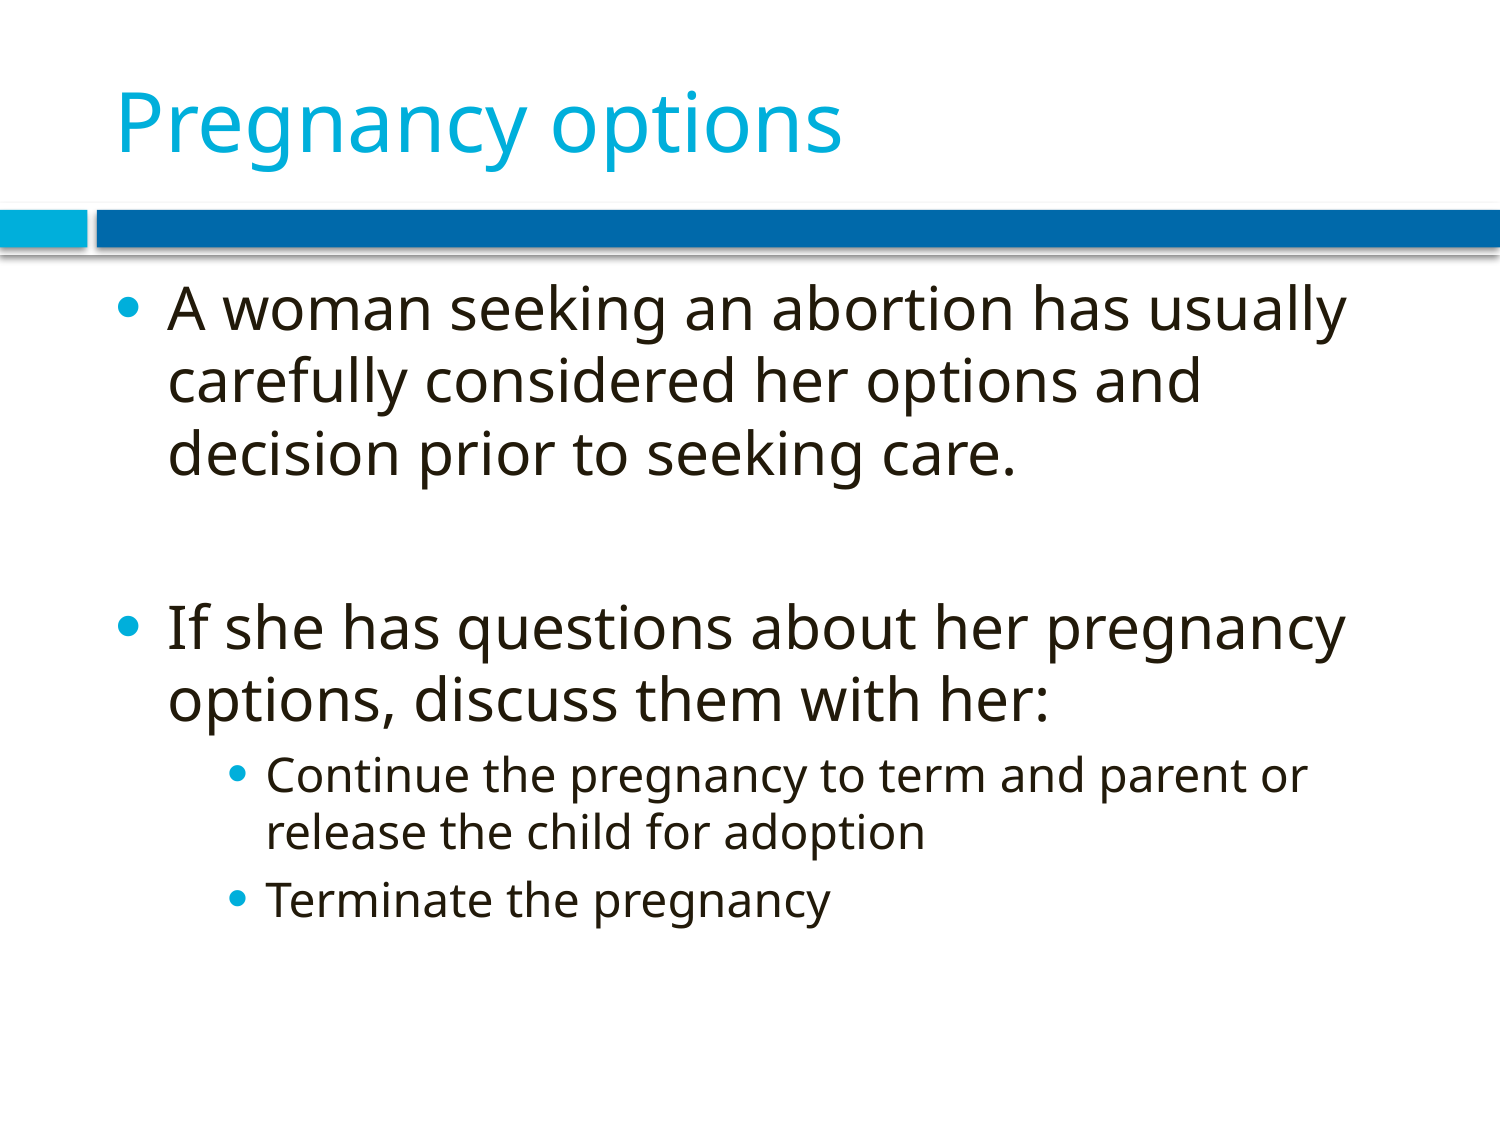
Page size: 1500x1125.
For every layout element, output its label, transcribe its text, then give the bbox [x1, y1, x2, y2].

list A woman seeking an abortion has usually carefully considered her options and decision prior to seeking care. If she has questions about her pregnancy options, discuss them with her: Continue the pregnancy to term and parent or release the child for adoption Terminate the pregnancy [100, 262, 1438, 1075]
title Pregnancy options [99, 37, 1438, 200]
